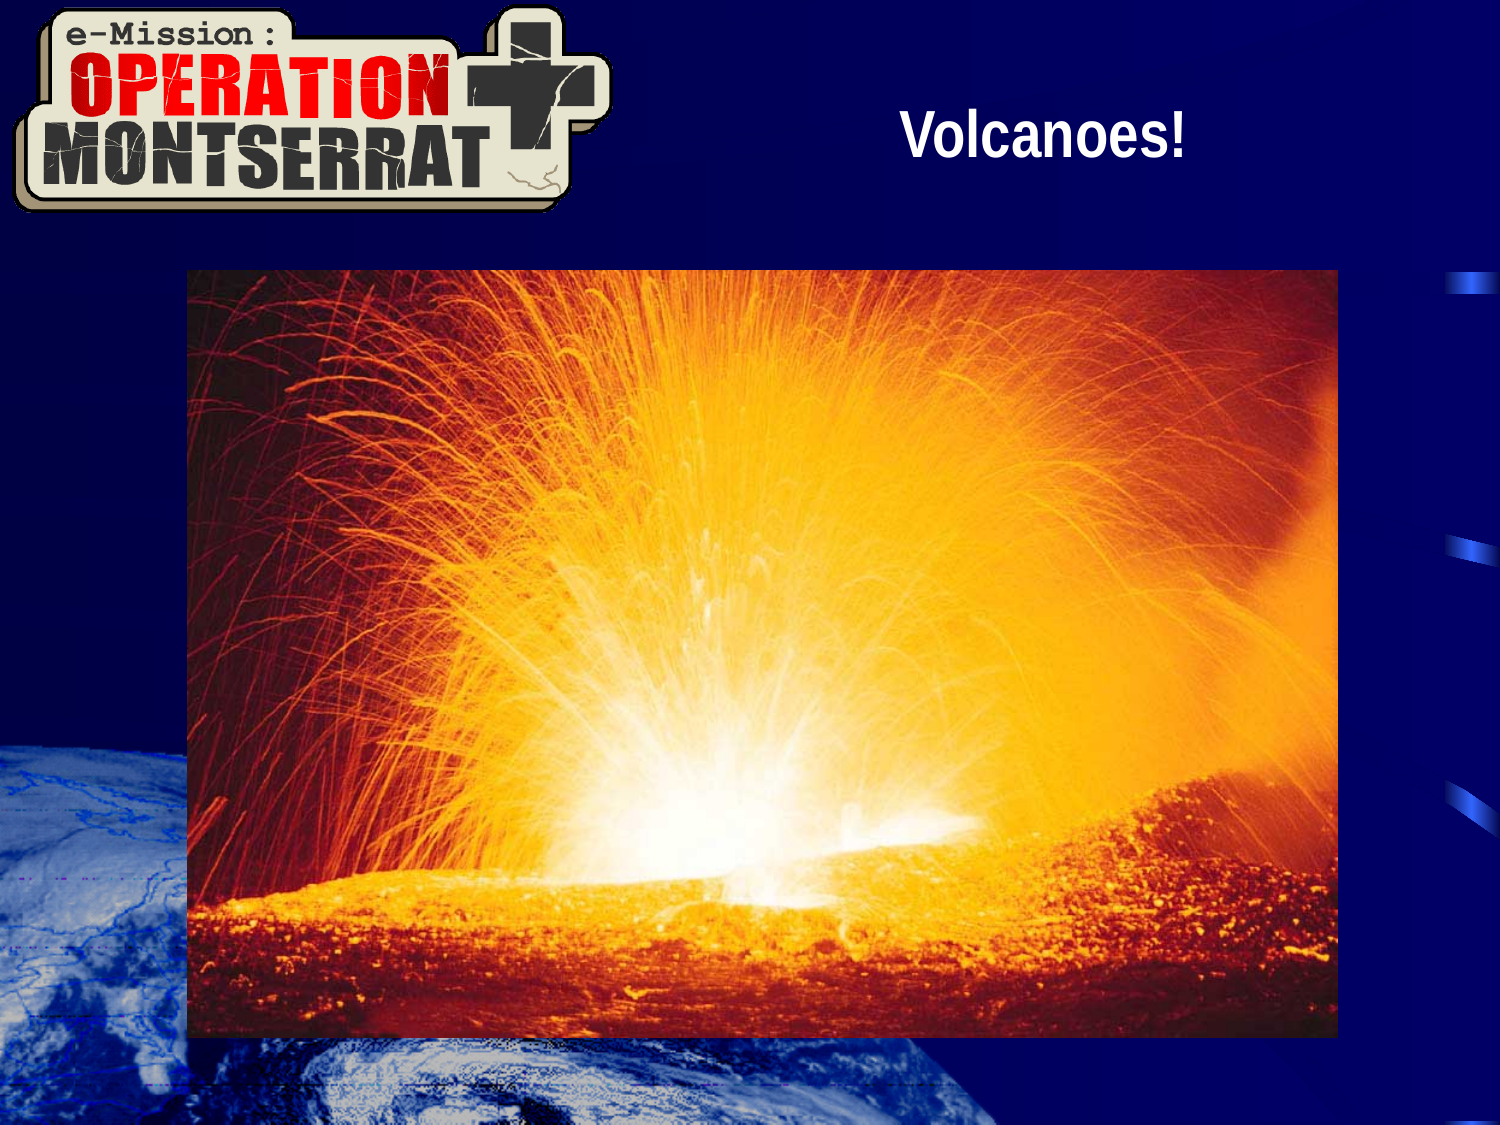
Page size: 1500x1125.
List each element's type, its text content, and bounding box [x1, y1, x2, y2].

picture [0, 270, 1338, 1125]
picture [12, 4, 613, 213]
title Volcanoes! [649, 37, 1438, 226]
